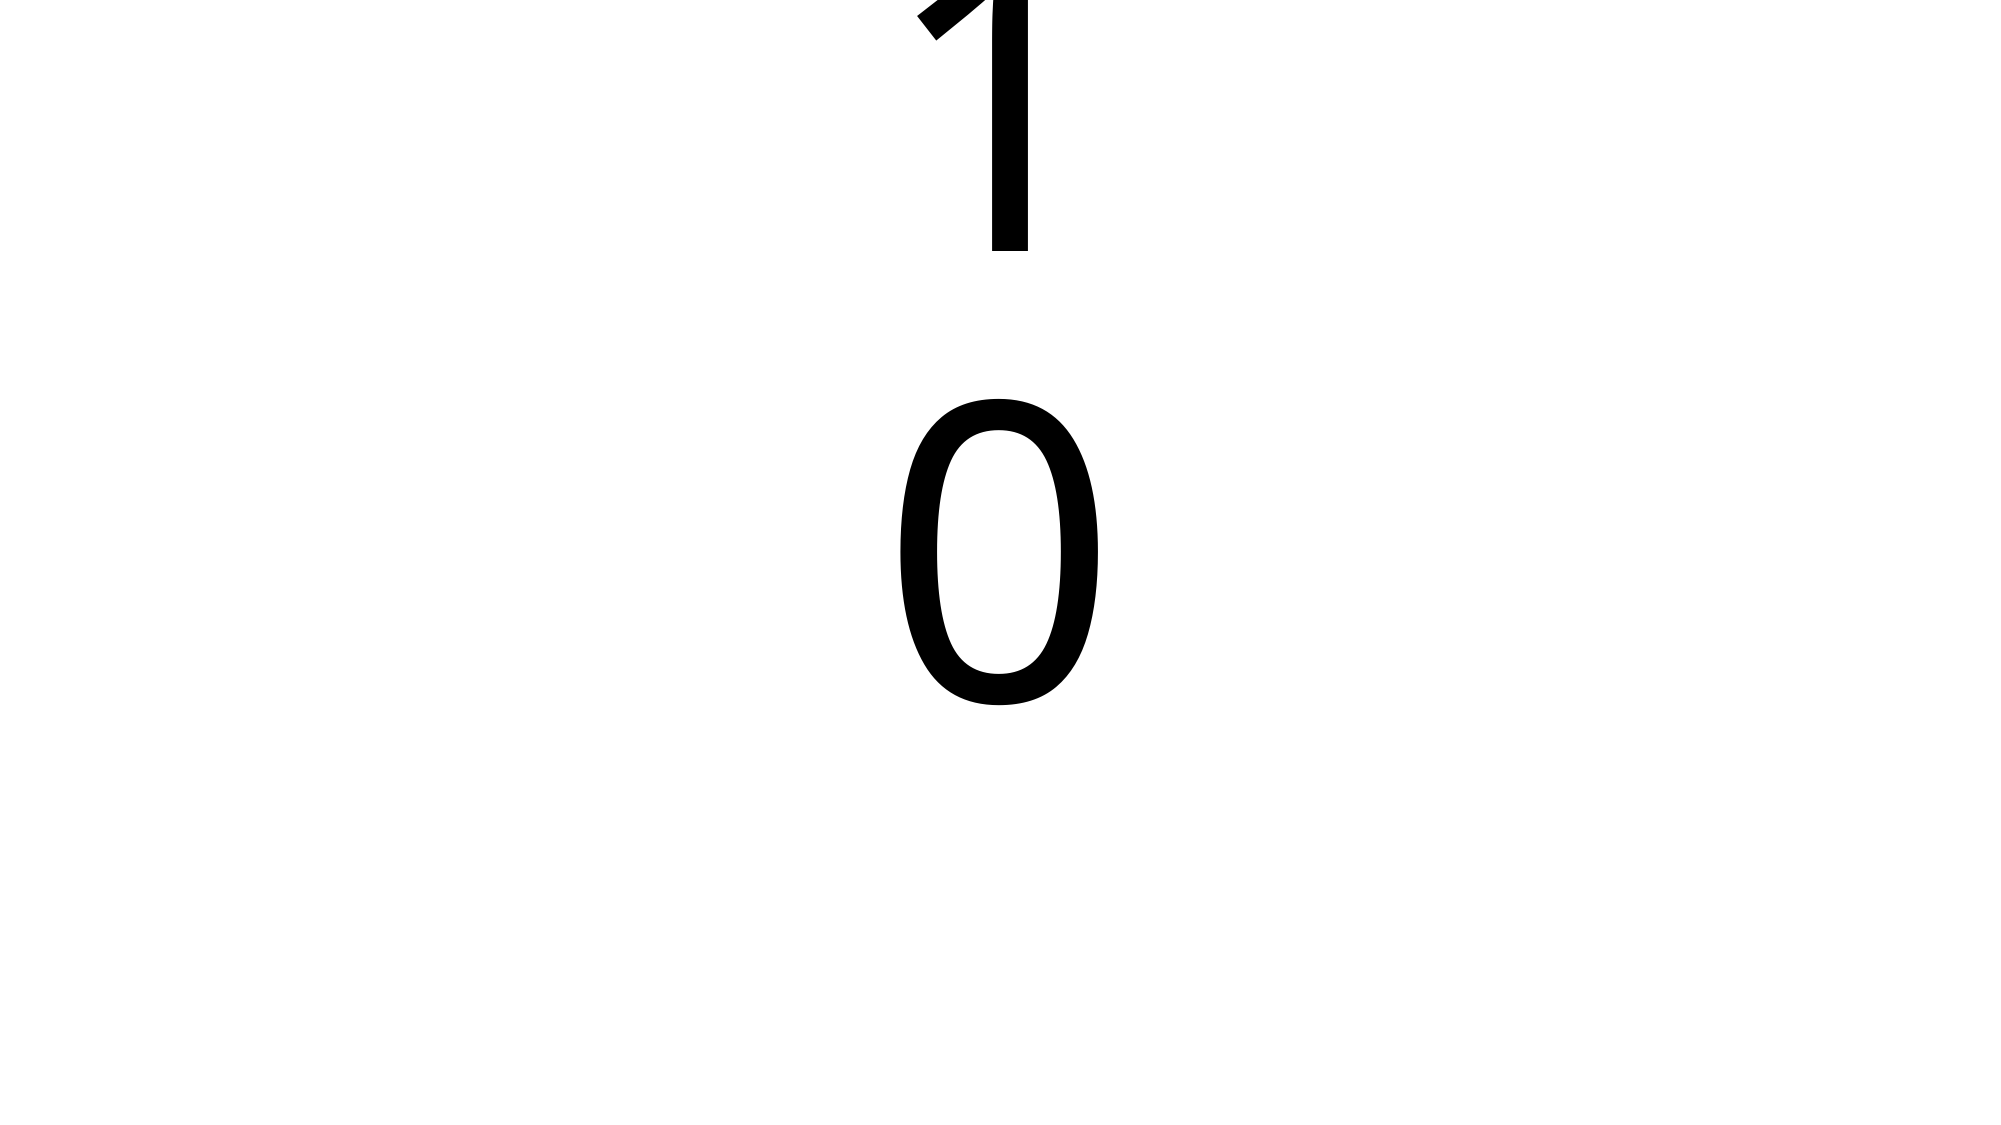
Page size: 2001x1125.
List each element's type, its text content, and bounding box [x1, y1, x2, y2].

title 10 [766, 325, 1234, 800]
